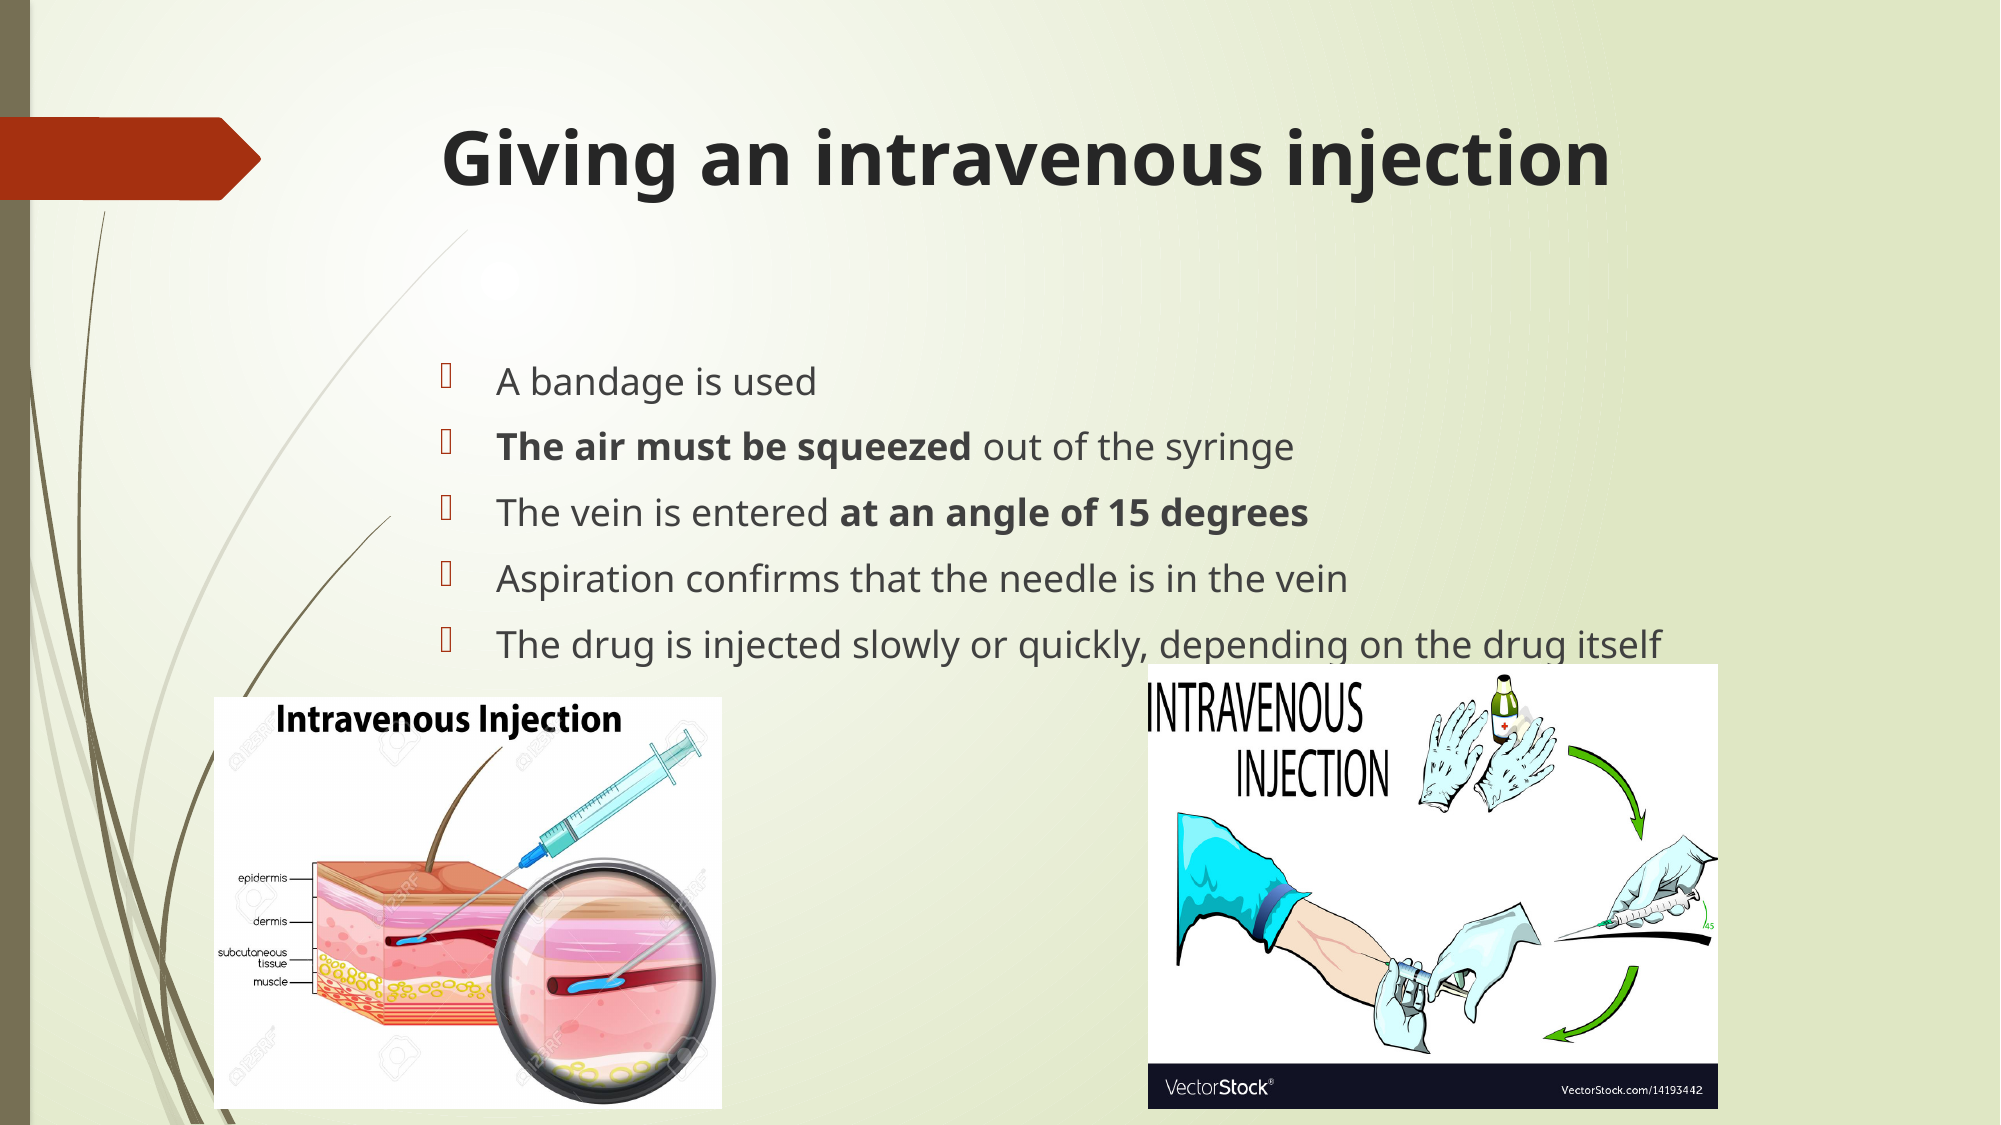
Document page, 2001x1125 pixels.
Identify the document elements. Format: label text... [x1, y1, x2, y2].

list A bandage is used The air must be squeezed out of the syringe The vein is entered at an angle of 15 degrees Aspiration confirms that the needle is in the vein The drug is injected slowly or quickly, depending on the drug itself [424, 350, 1888, 970]
picture [1147, 663, 1718, 1109]
picture [214, 696, 723, 1109]
title Giving an intravenous injection [425, 102, 1888, 313]
